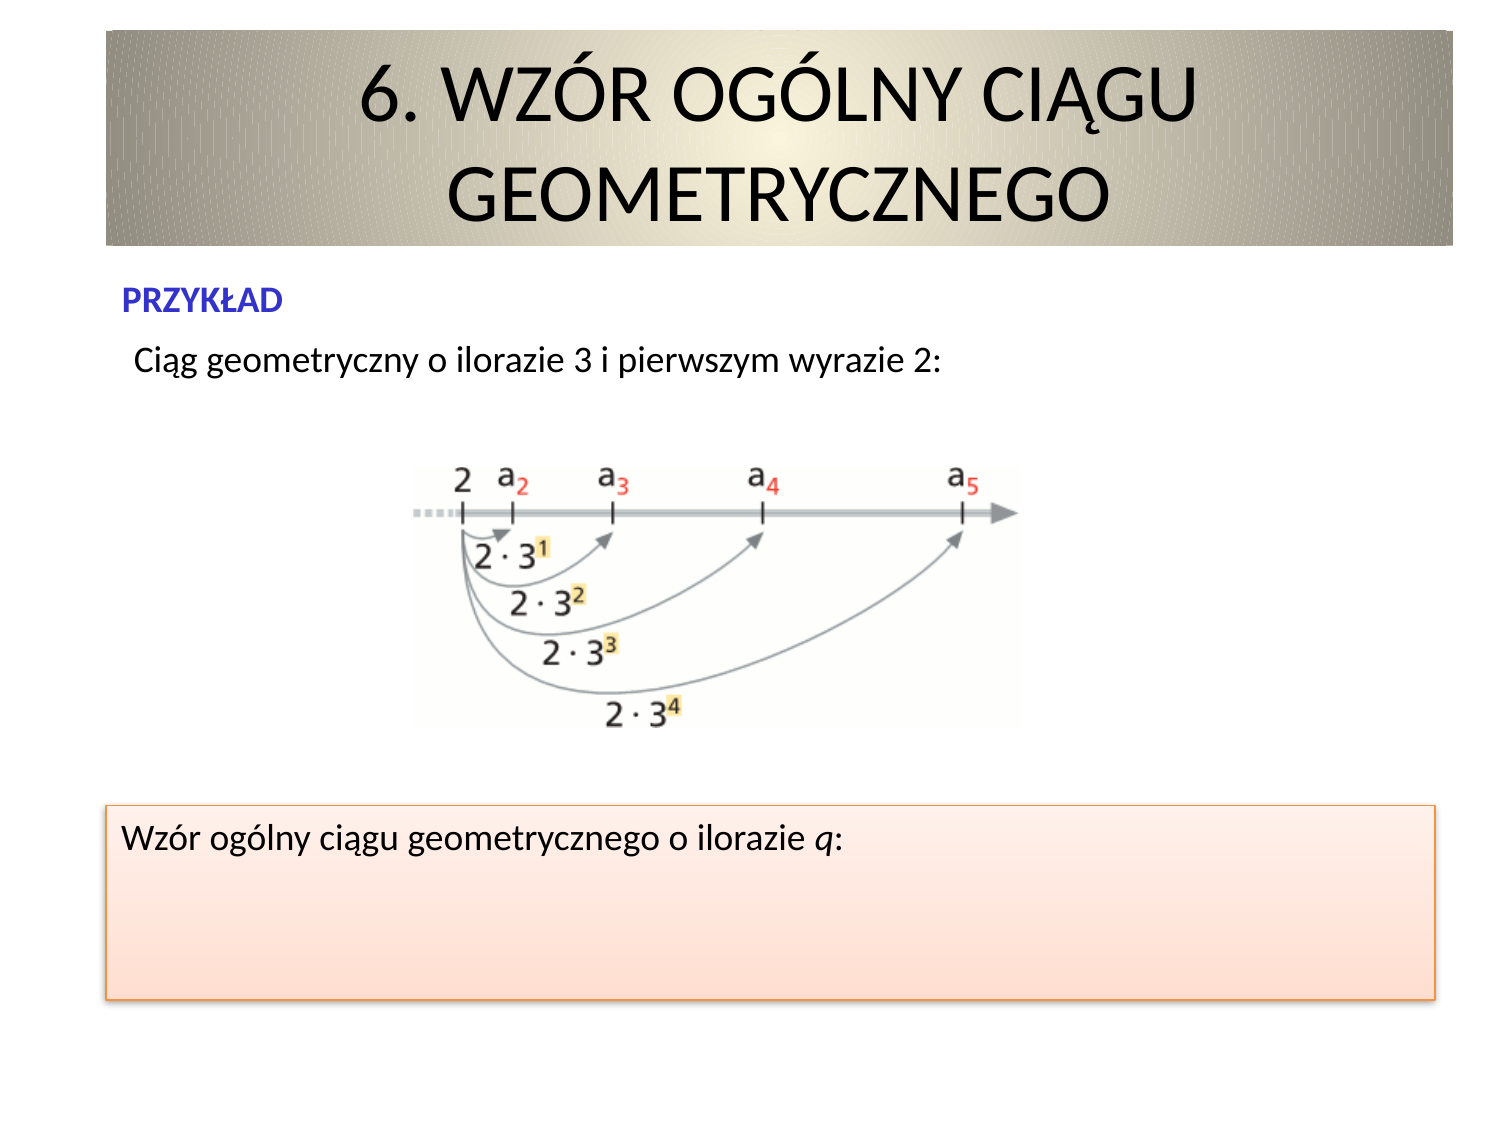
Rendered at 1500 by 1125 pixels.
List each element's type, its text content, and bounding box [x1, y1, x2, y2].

text_box PRZYKŁAD [107, 267, 299, 327]
text_box 6. WZÓR OGÓLNY CIĄGU GEOMETRYCZNEGO [106, 30, 1453, 246]
picture [413, 467, 1021, 728]
text_box Ciąg geometryczny o ilorazie 3 i pierwszym wyrazie 2: [119, 327, 1448, 388]
